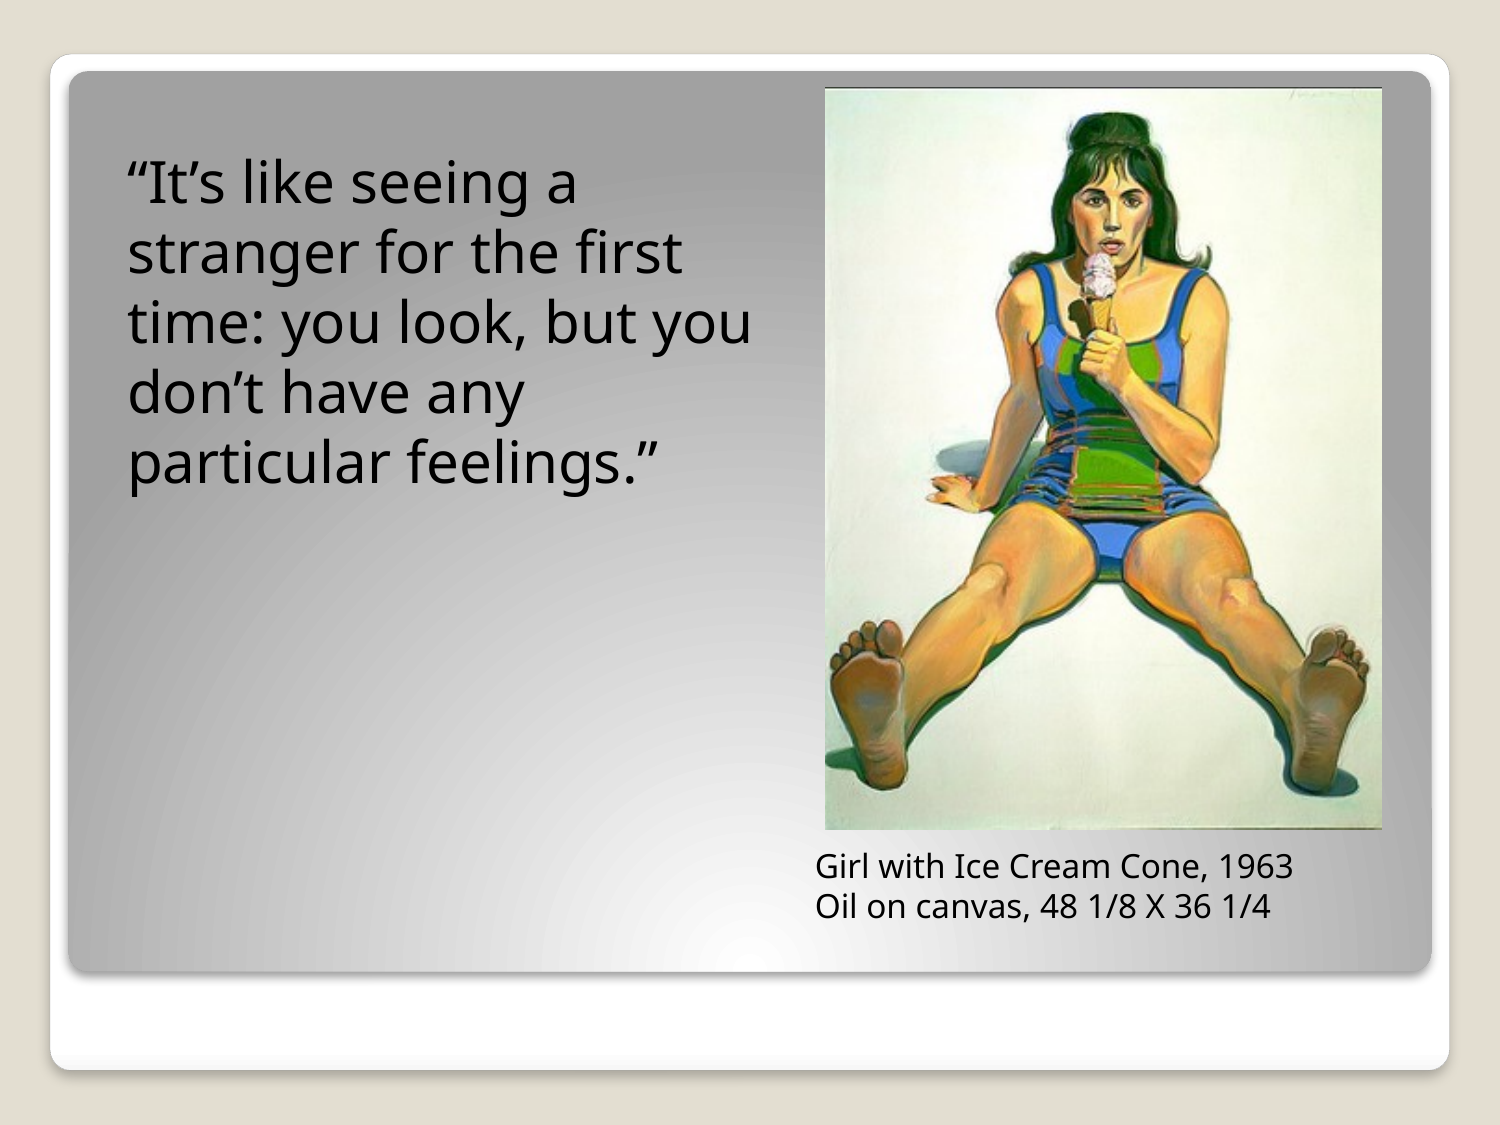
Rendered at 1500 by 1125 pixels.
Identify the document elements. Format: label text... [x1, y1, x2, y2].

text_box “It’s like seeing a stranger for the first time: you look, but you don’t have any particular feelings.” [112, 137, 788, 503]
picture [824, 87, 1382, 830]
text_box Girl with Ice Cream Cone, 1963 Oil on canvas, 48 1/8 X 36 1/4 [799, 837, 1400, 933]
